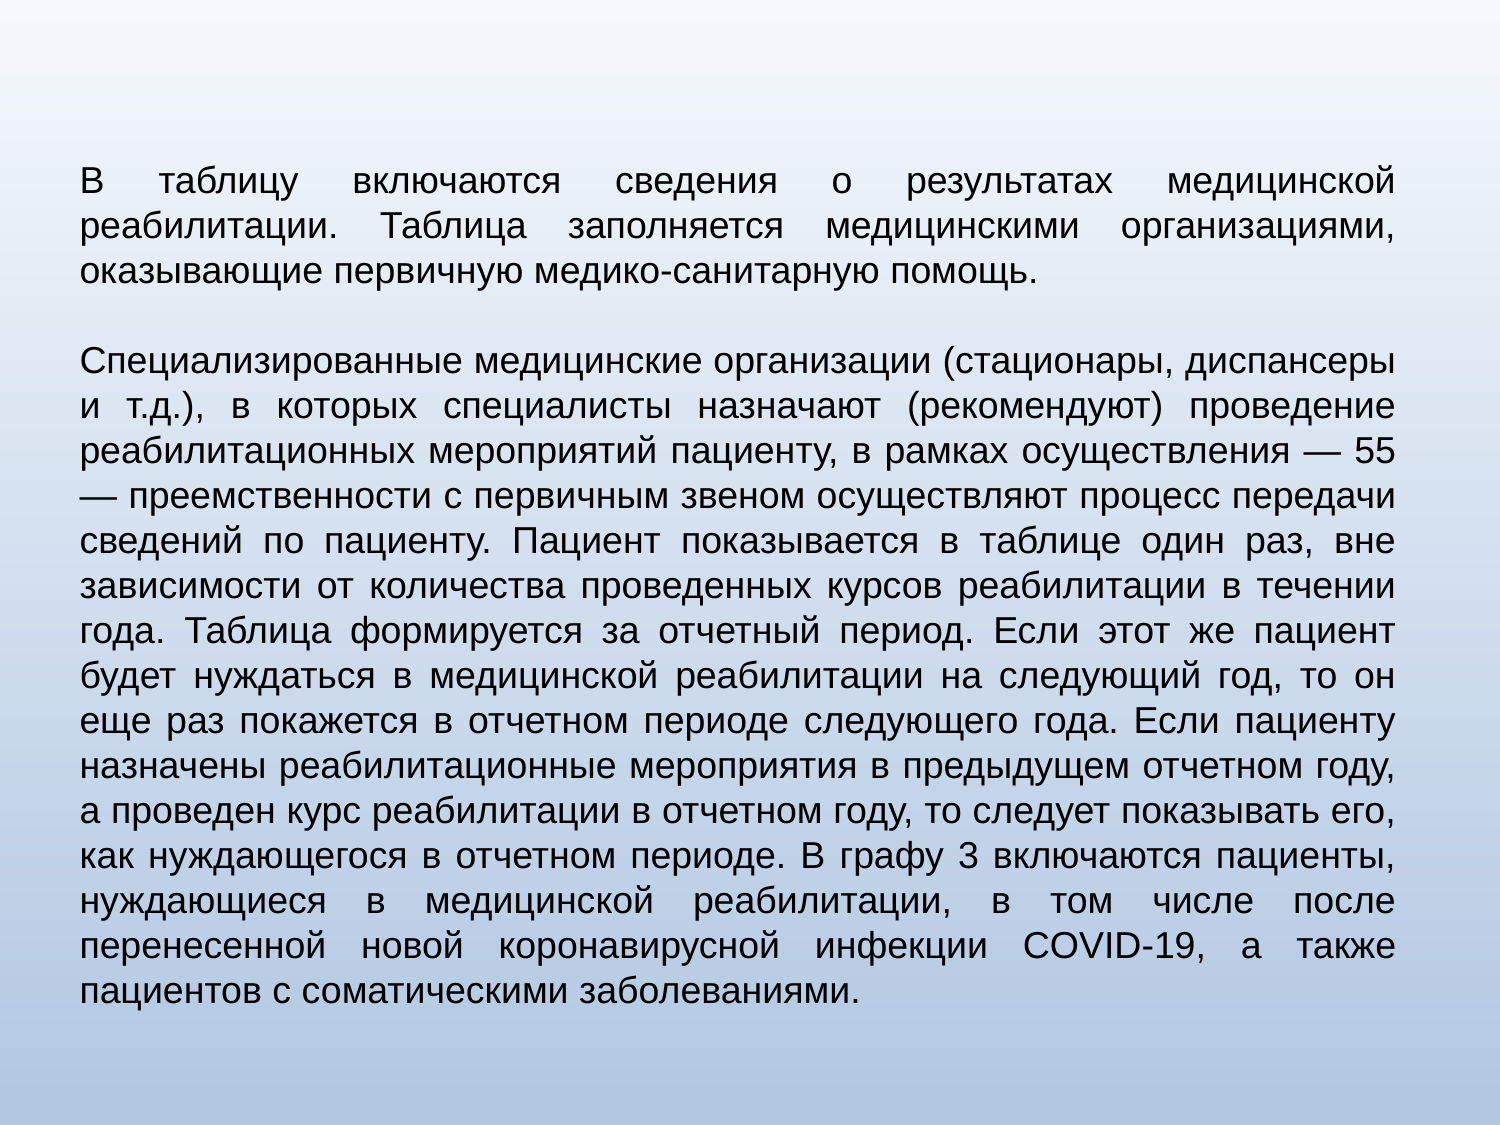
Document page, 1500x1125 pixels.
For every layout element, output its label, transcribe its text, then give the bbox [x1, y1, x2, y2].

text_box В таблицу включаются сведения о результатах медицинской реабилитации. Таблица заполняется медицинскими организациями, оказывающие первичную медико-санитарную помощь. Специализированные медицинские организации (стационары, диспансеры и т.д.), в которых специалисты назначают (рекомендуют) проведение реабилитационных мероприятий пациенту, в рамках осуществления — 55 — преемственности с первичным звеном осуществляют процесс передачи сведений по пациенту. Пациент показывается в таблице один раз, вне зависимости от количества проведенных курсов реабилитации в течении года. Таблица формируется за отчетный период. Если этот же пациент будет нуждаться в медицинской реабилитации на следующий год, то он еще раз покажется в отчетном периоде следующего года. Если пациенту назначены реабилитационные мероприятия в предыдущем отчетном году, а проведен курс реабилитации в отчетном году, то следует показывать его, как нуждающегося в отчетном периоде. В графу 3 включаются пациенты, нуждающиеся в медицинской реабилитации, в том числе после перенесенной новой коронавирусной инфекции COVID-19, а также пациентов с соматическими заболеваниями. [64, 148, 1412, 1019]
